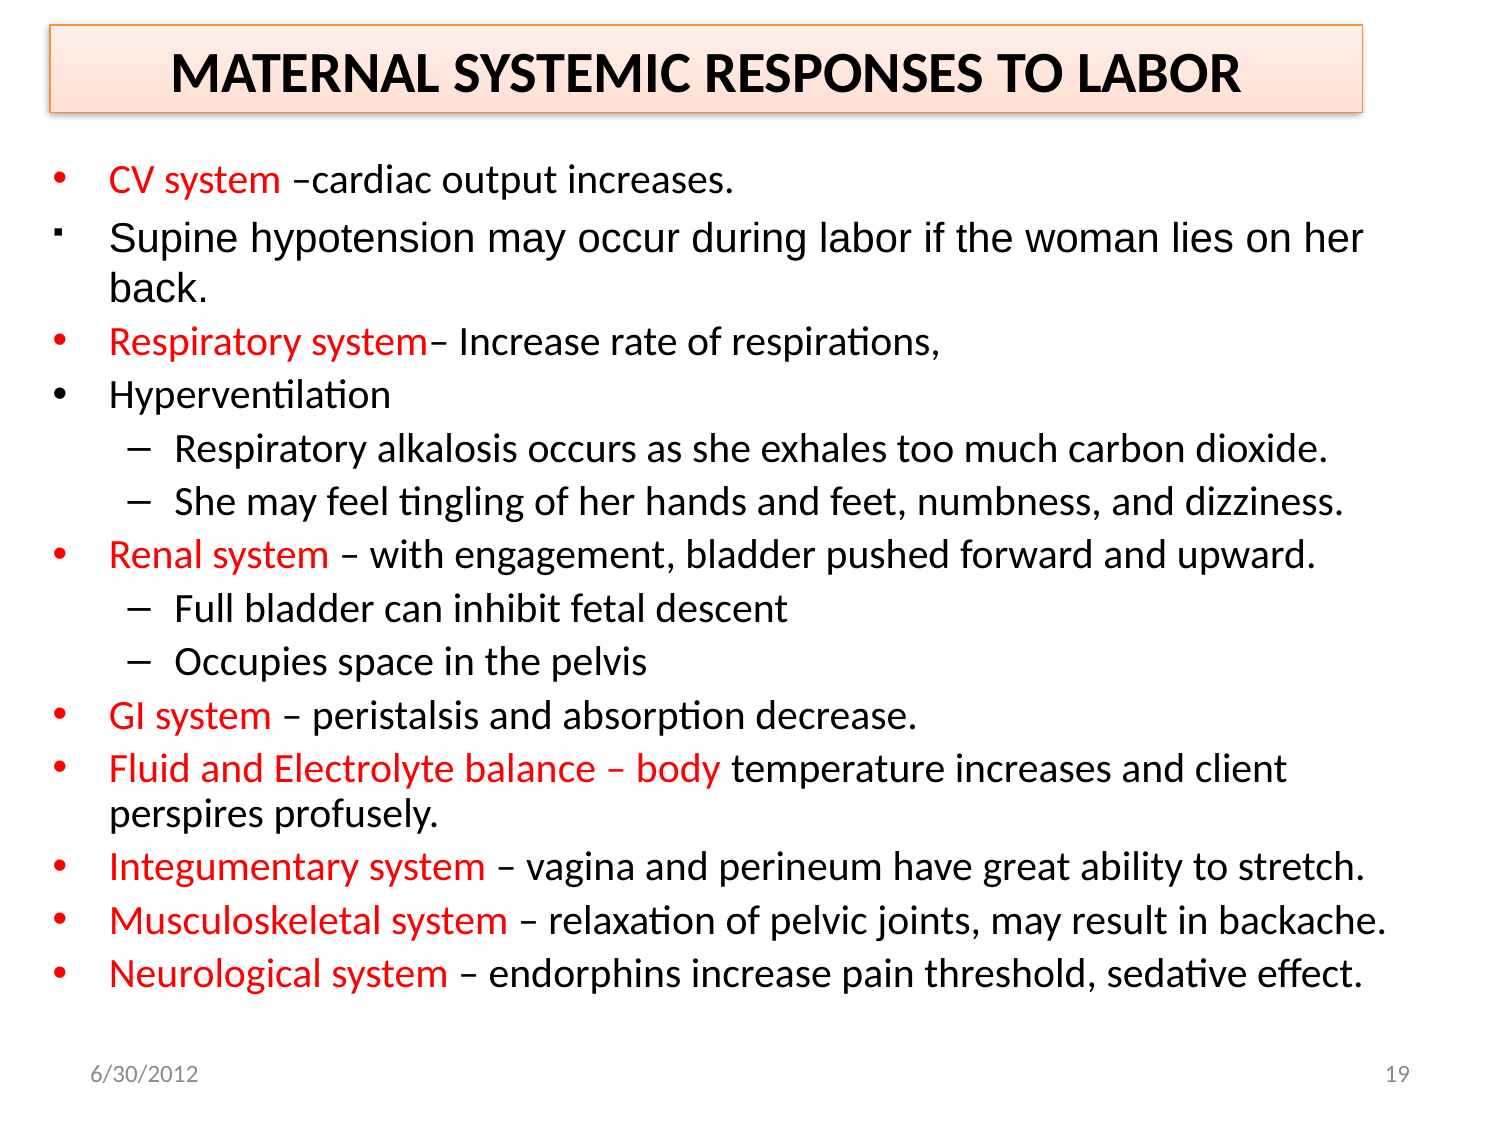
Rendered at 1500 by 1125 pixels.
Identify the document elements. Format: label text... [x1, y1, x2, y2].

slide_number 19 [1074, 1042, 1425, 1103]
title MATERNAL SYSTEMIC RESPONSES TO LABOR [49, 24, 1363, 113]
list CV system –cardiac output increases. Supine hypotension may occur during labor if the woman lies on her back. Respiratory system– Increase rate of respirations, Hyperventilation Respiratory alkalosis occurs as she exhales too much carbon dioxide. She may feel tingling of her hands and feet, numbness, and dizziness. Renal system – with engagement, bladder pushed forward and upward. Full bladder can inhibit fetal descent Occupies space in the pelvis GI system – peristalsis and absorption decrease. Fluid and Electrolyte balance – body temperature increases and client perspires profusely. Integumentary system – vagina and perineum have great ability to stretch. Musculoskeletal system – relaxation of pelvic joints, may result in backache. Neurological system – endorphins increase pain threshold, sedative effect. [37, 149, 1463, 1088]
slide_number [75, 1042, 425, 1103]
